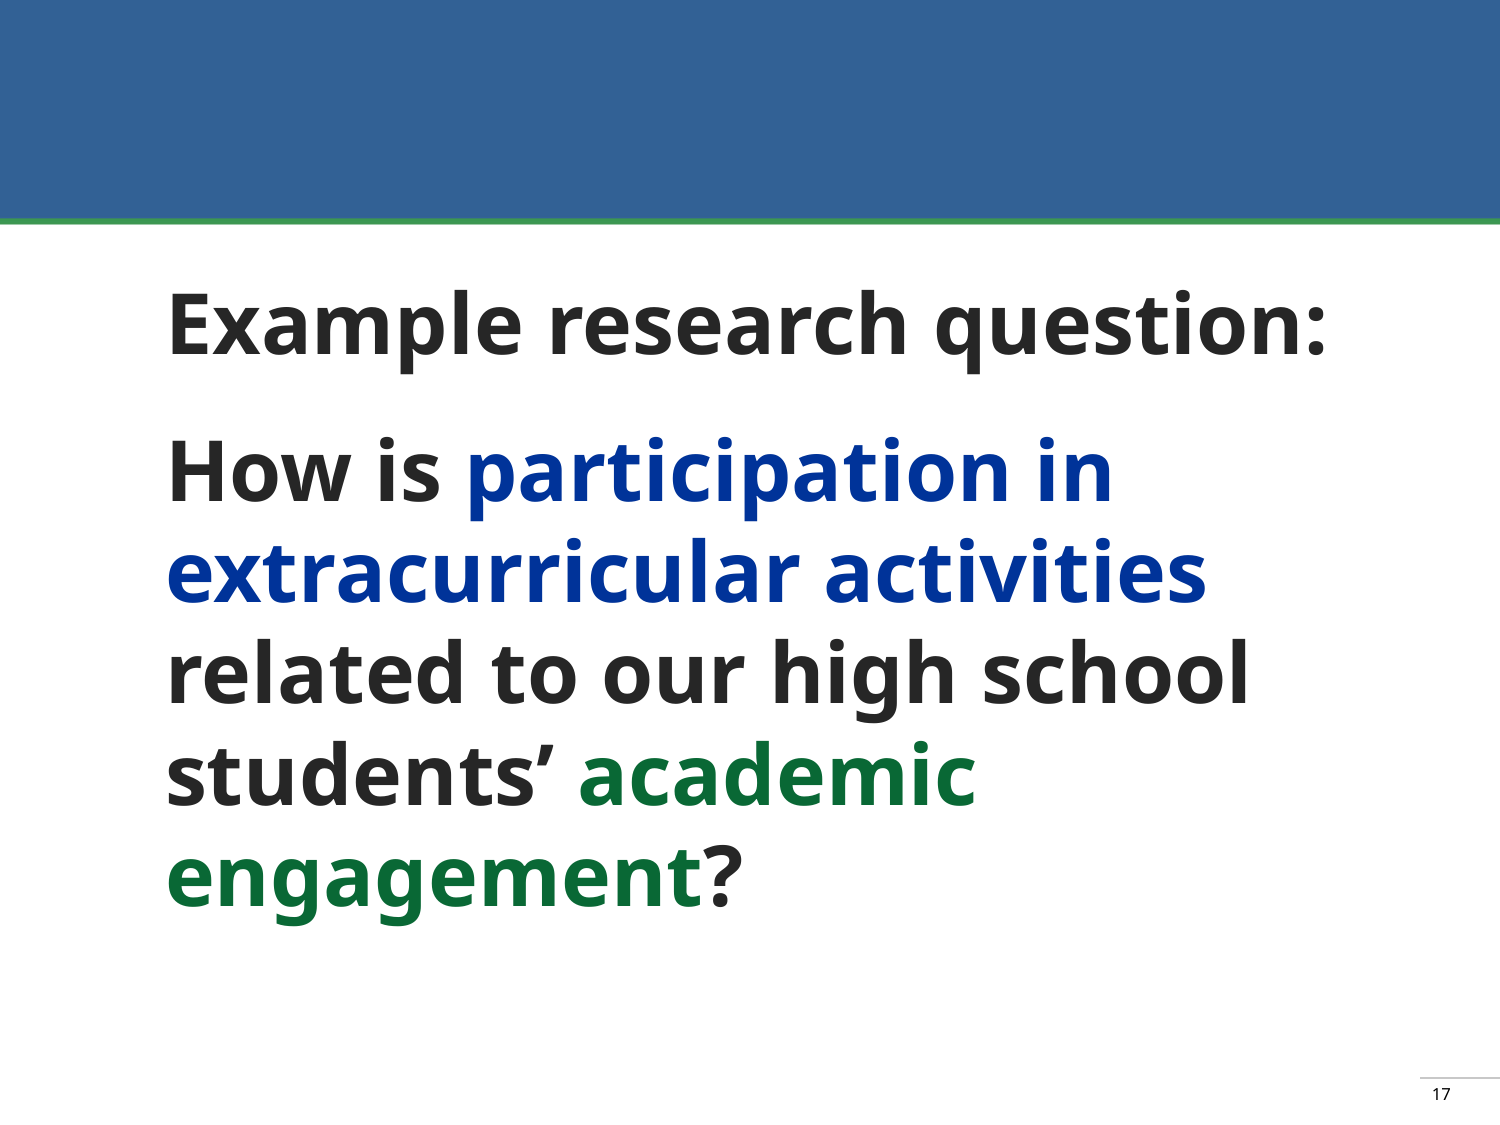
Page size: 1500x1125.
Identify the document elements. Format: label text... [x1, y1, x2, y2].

picture [0, 0, 1500, 1125]
list Example research question: How is participation in extracurricular activities related to our high school students’ academic engagement? [150, 262, 1350, 1005]
slide_number 17 [1431, 1085, 1458, 1106]
